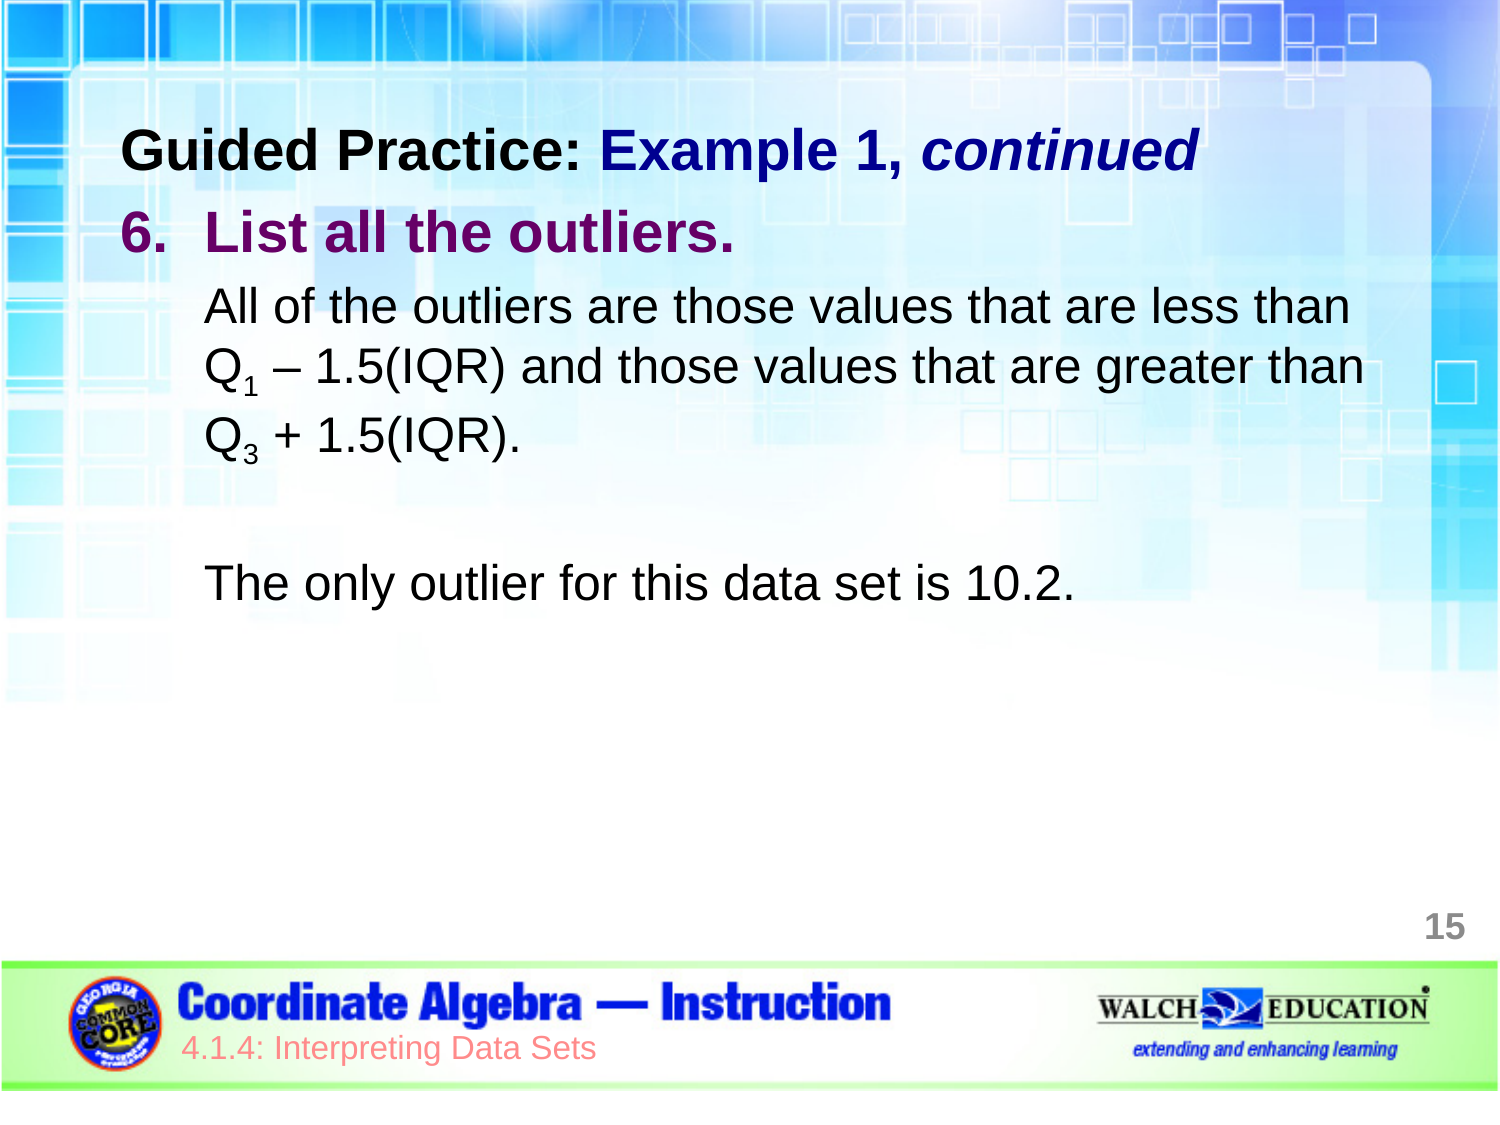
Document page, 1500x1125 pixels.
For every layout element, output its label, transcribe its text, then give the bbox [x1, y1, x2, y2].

subtitle Guided Practice: Example 1, continued List all the outliers. All of the outliers are those values that are less than Q1 – 1.5(IQR) and those values that are greater than Q3 + 1.5(IQR). The only outlier for this data set is 10.2. [105, 105, 1394, 925]
picture [1, 0, 1500, 1091]
footer 4.1.4: Interpreting Data Sets [166, 1024, 1080, 1069]
slide_number 15 [1361, 901, 1481, 949]
